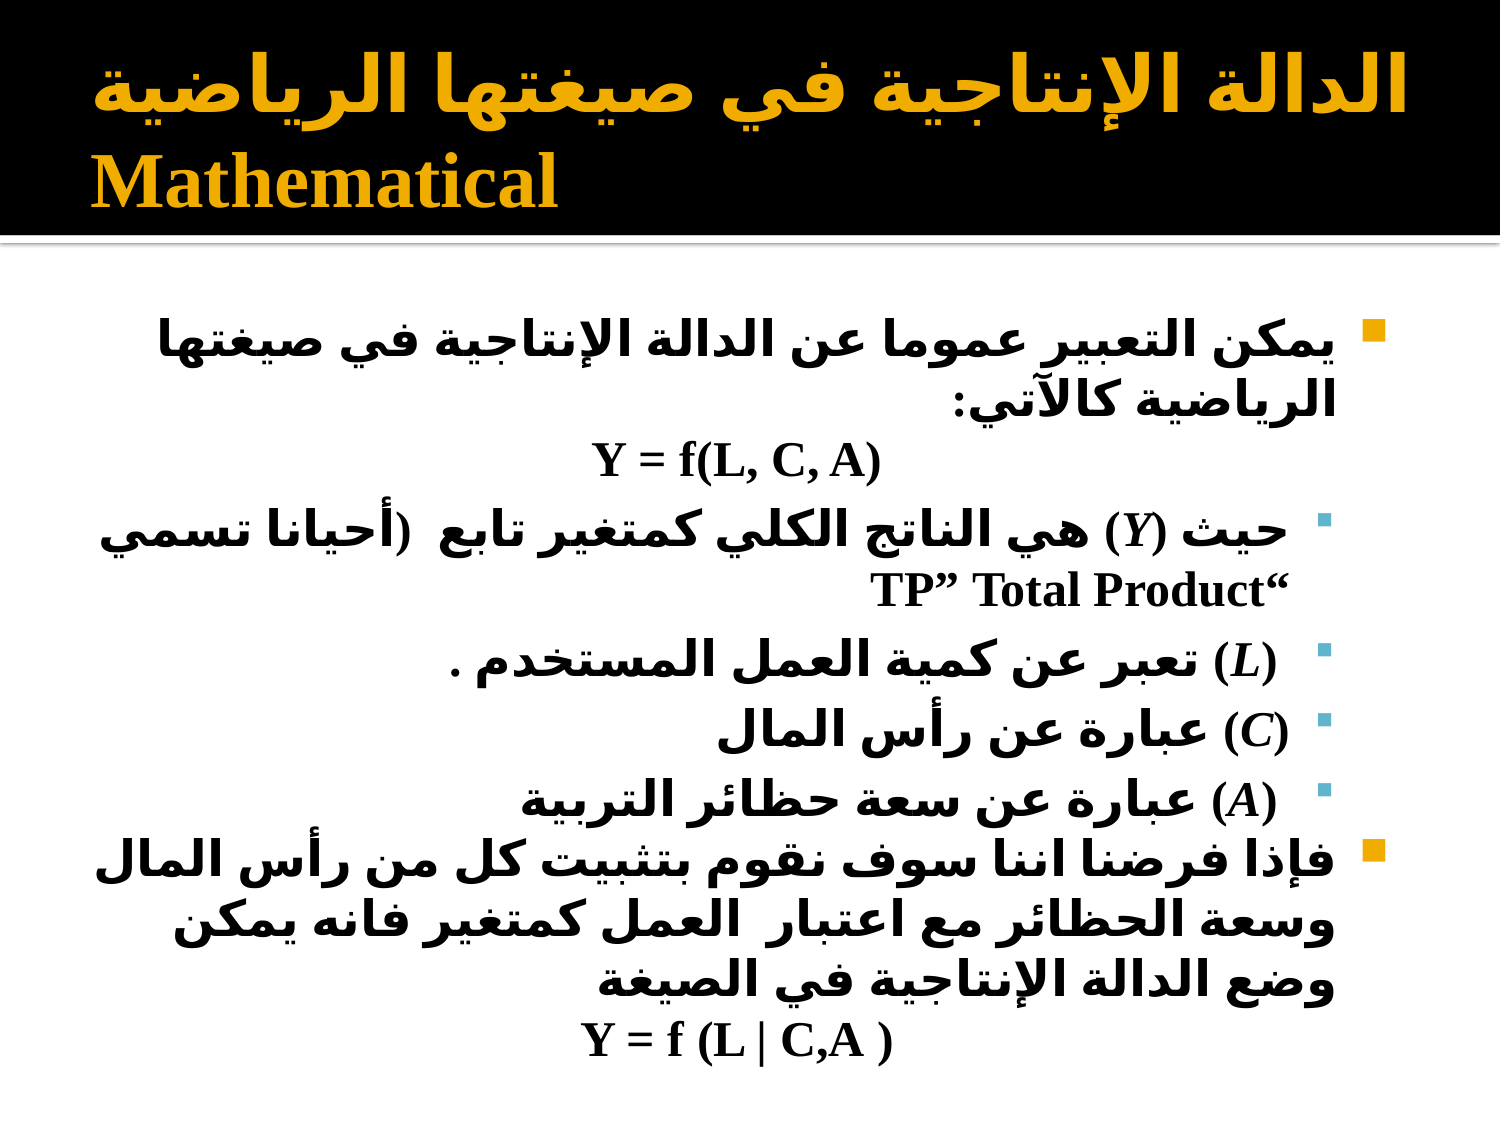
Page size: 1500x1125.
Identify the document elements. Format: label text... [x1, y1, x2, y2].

title الدالة الإنتاجية في صيغتها الرياضية Mathematical [75, 25, 1425, 231]
list يمكن التعبير عموما عن الدالة الإنتاجية في صيغتها الرياضية كالآتي: Y = f(L, C, A) حيث (Y) هي الناتج الكلي كمتغير تابع (أحيانا تسمي “TP” Total Product (L) تعبر عن كمية العمل المستخدم . (C) عبارة عن رأس المال (A) عبارة عن سعة حظائر التربية فإذا فرضنا اننا سوف نقوم بتثبيت كل من رأس المال وسعة الحظائر مع اعتبار العمل كمتغير فانه يمكن وضع الدالة الإنتاجية في الصيغة Y = f (L | C,A ) [75, 291, 1425, 1050]
